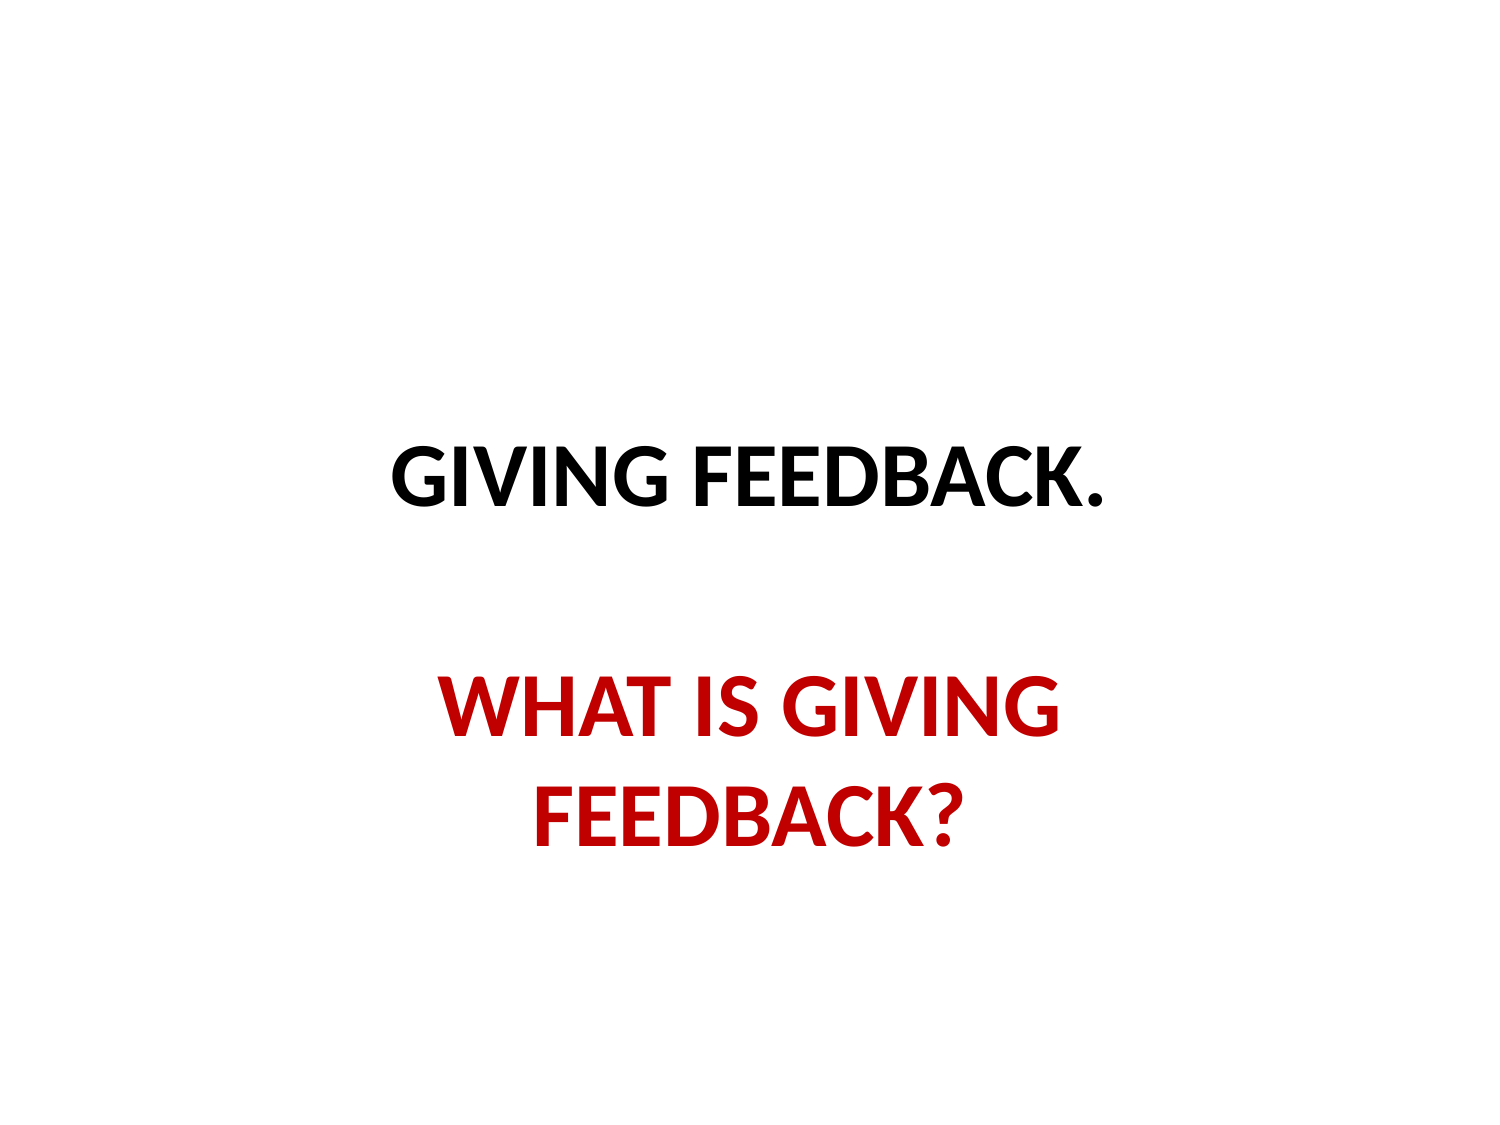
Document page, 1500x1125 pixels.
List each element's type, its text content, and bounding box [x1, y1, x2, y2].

title GIVING FEEDBACK. [112, 349, 1388, 591]
subtitle WHAT IS GIVING FEEDBACK? [225, 637, 1275, 925]
